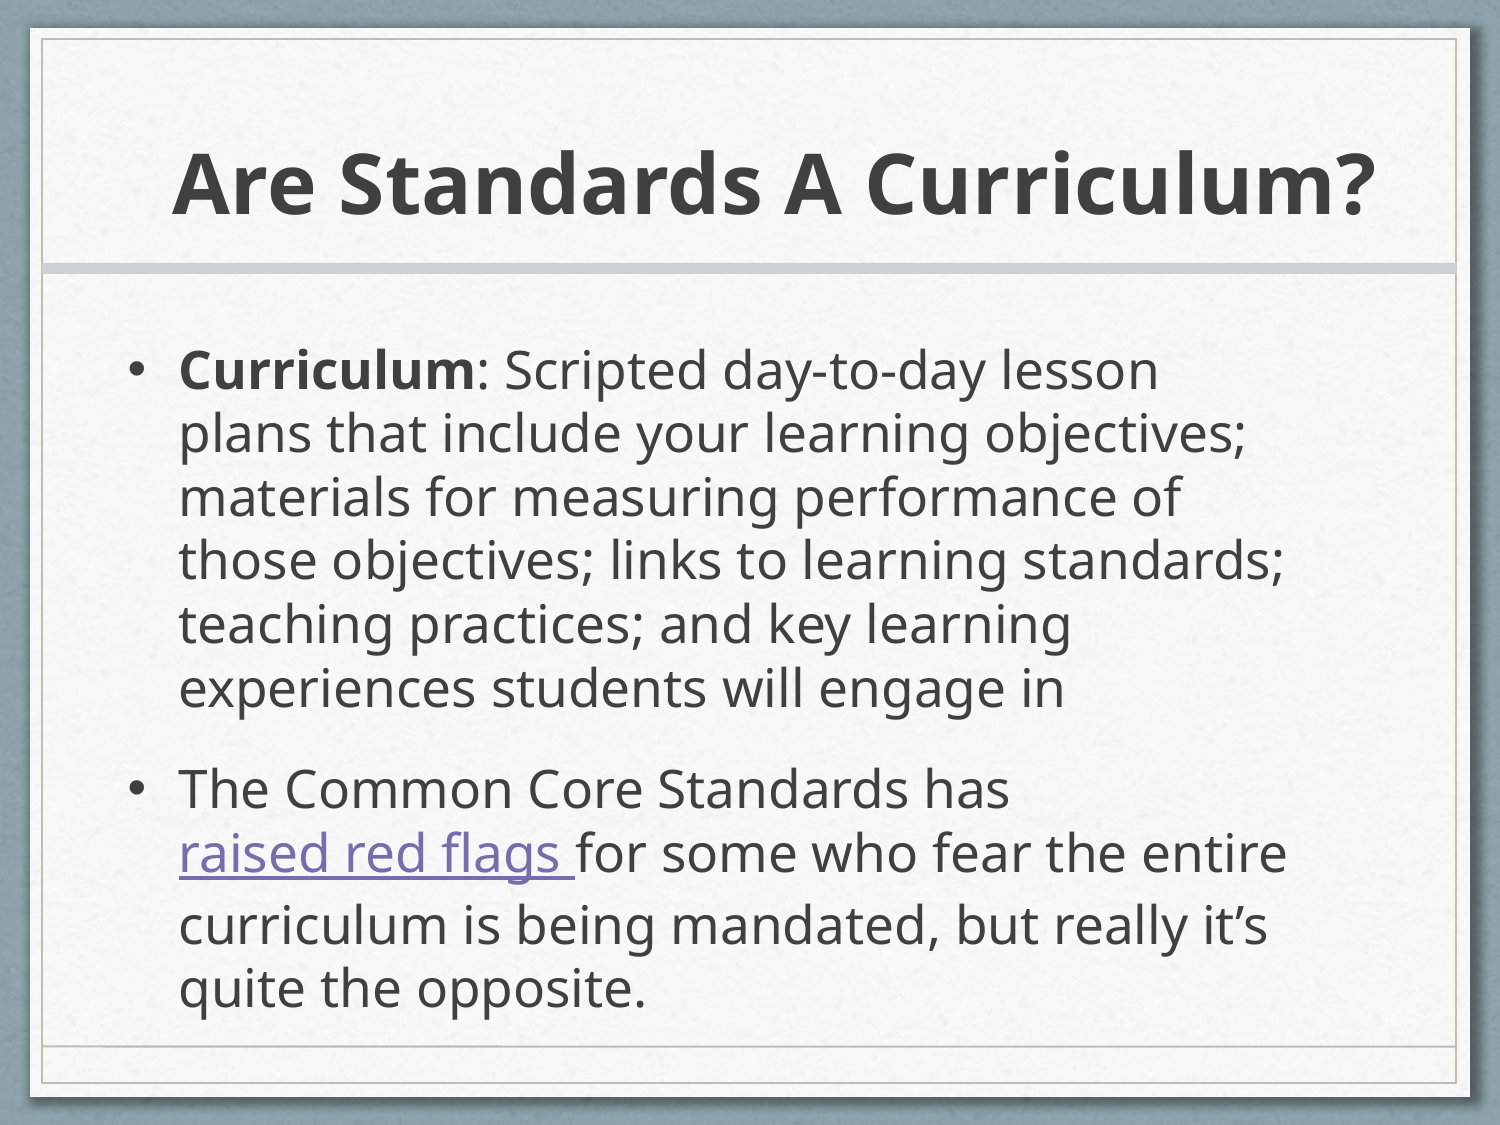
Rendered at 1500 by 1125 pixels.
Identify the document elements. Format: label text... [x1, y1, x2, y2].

title Are Standards A Curriculum? [112, 87, 1438, 275]
picture [30, 28, 1470, 1097]
list Curriculum: Scripted day-to-day lesson plans that include your learning objectives; materials for measuring performance of those objectives; links to learning standards; teaching practices; and key learning experiences students will engage in The Common Core Standards has raised red flags for some who fear the entire curriculum is being mandated, but really it’s quite the opposite. [112, 328, 1318, 1036]
